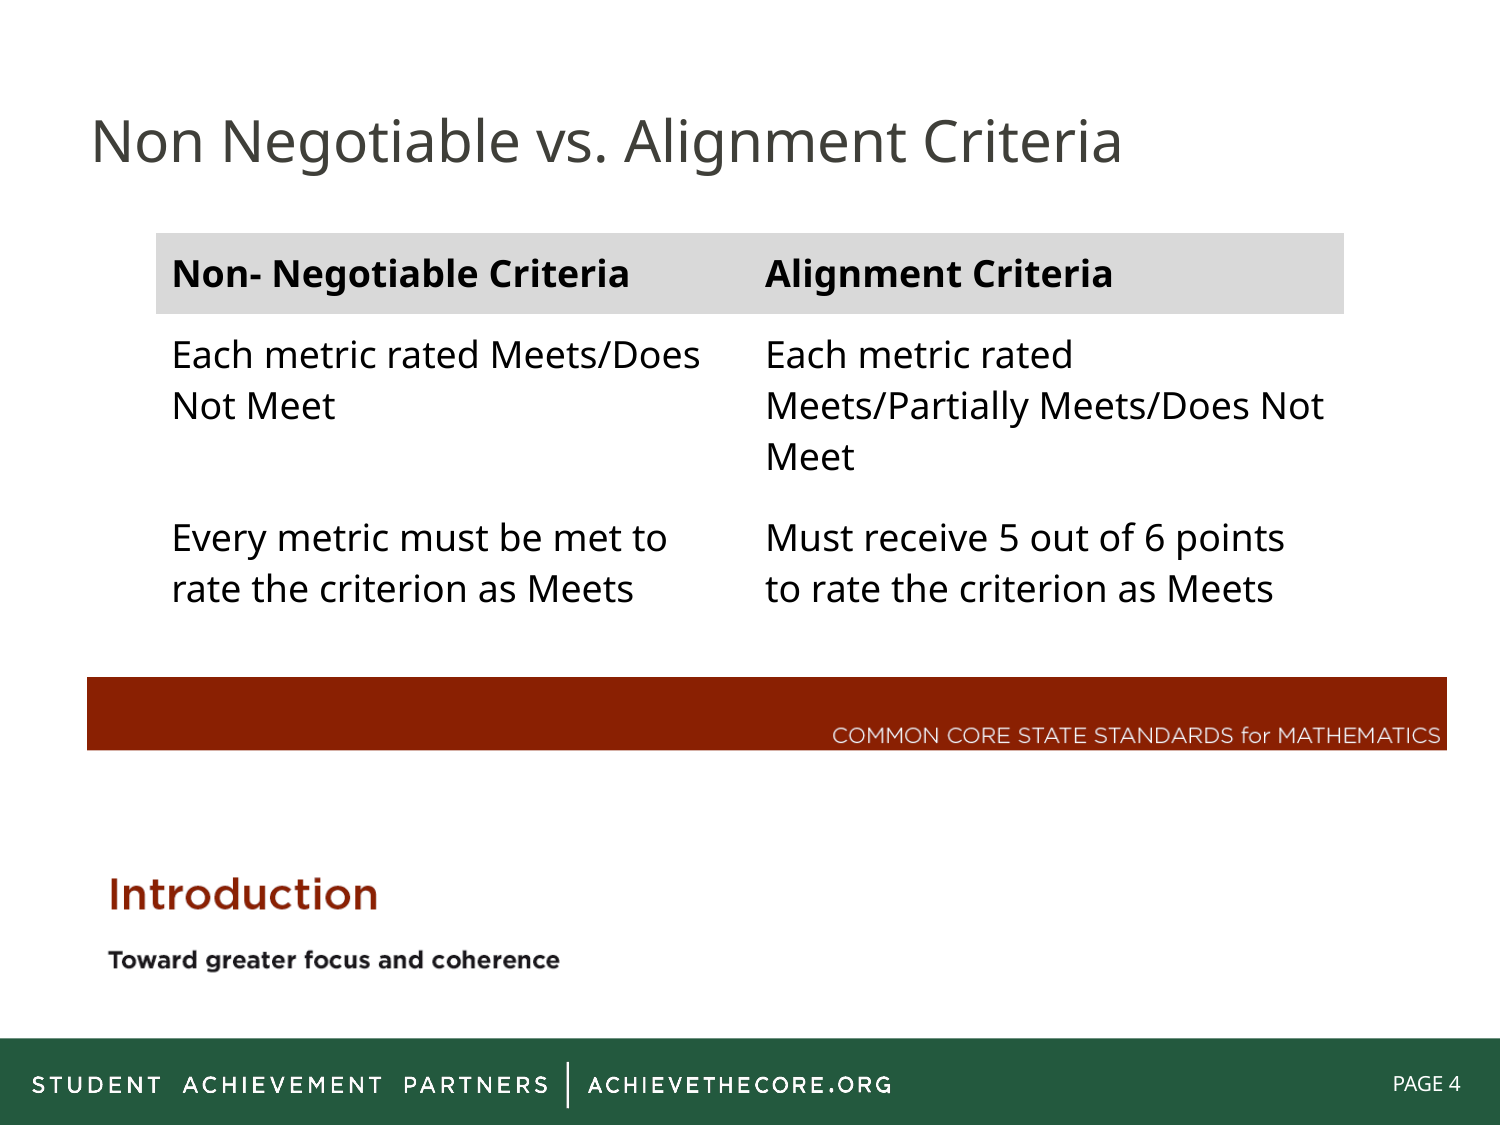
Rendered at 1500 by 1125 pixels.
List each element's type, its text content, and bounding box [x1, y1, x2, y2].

table_header Alignment Criteria [750, 233, 1344, 314]
table_cell Every metric must be met to rate the criterion as Meets [156, 497, 750, 629]
picture [87, 677, 1448, 988]
table_cell Each metric rated Meets/Does Not Meet [156, 314, 750, 497]
table_cell Must receive 5 out of 6 points to rate the criterion as Meets [750, 497, 1344, 629]
picture [12, 1055, 911, 1112]
table_header Non- Negotiable Criteria [156, 233, 750, 314]
table_cell Each metric rated Meets/Partially Meets/Does Not Meet [750, 314, 1344, 497]
title Non Negotiable vs. Alignment Criteria [75, 45, 1425, 233]
